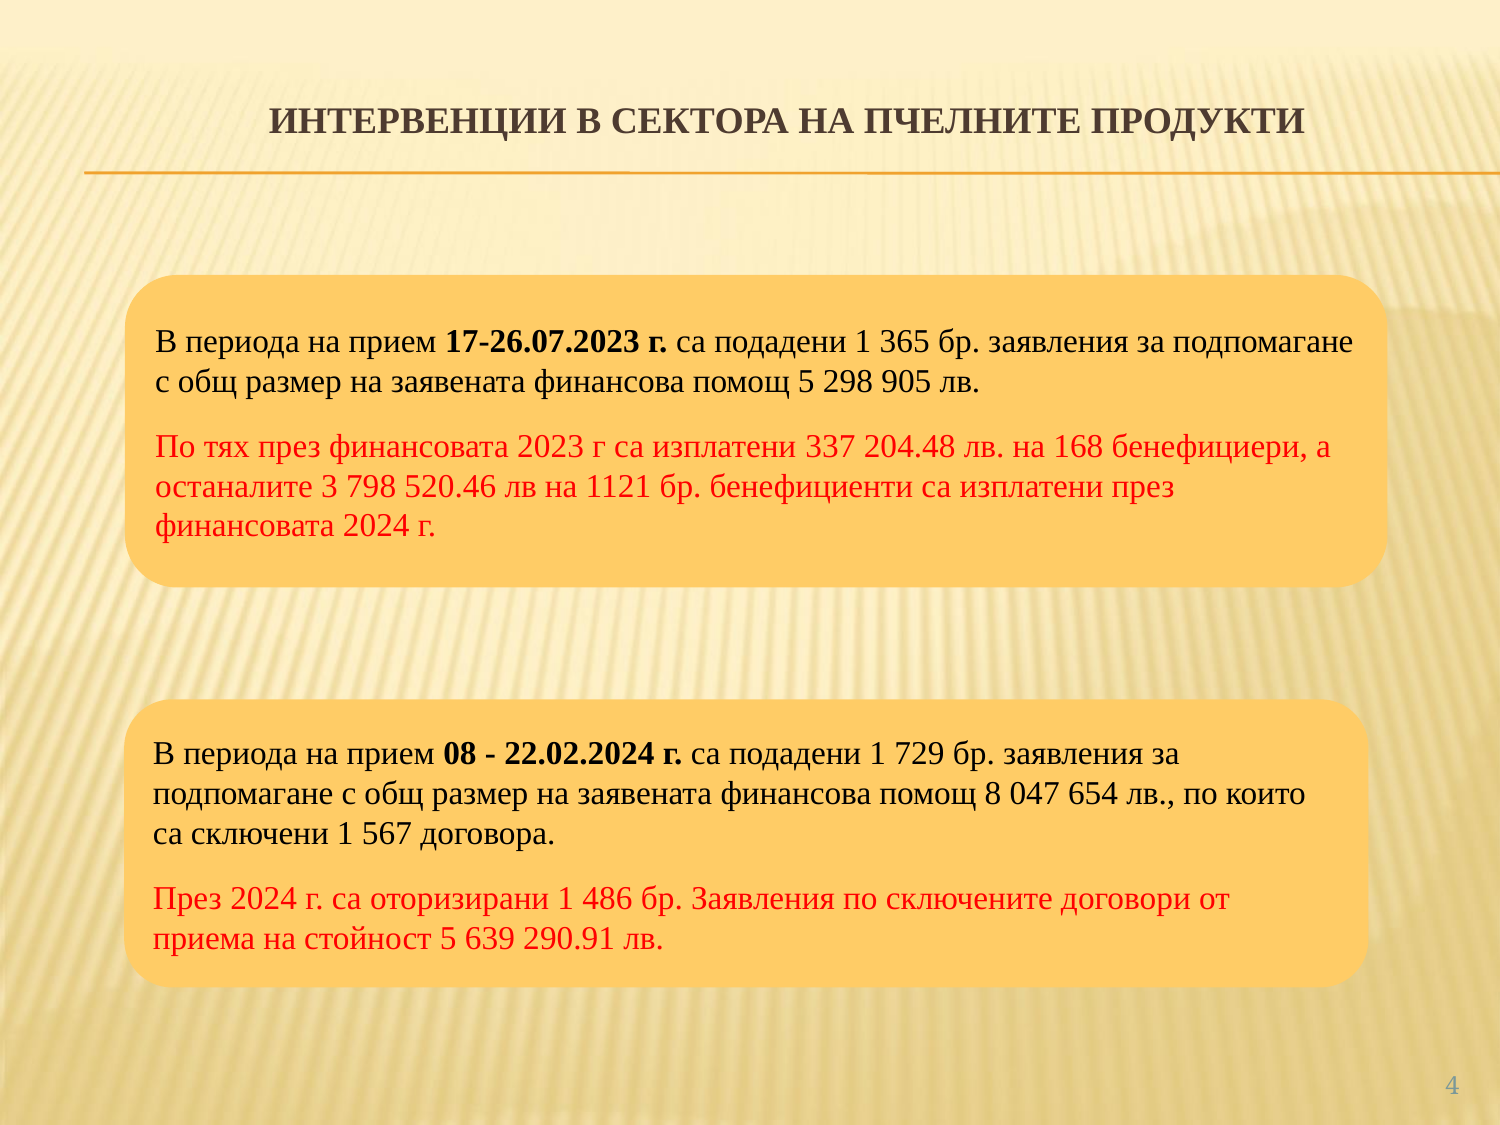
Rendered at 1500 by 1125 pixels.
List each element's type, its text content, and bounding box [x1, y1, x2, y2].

title ИНТЕРВЕНЦИИ В СЕКТОРА НА ПЧЕЛНИТЕ ПРОДУКТИ [75, 50, 1500, 188]
text_box В периода на прием 08 - 22.02.2024 г. са подадени 1 729 бр. заявления за подпомагане с общ размер на заявената финансова помощ 8 047 654 лв., по които са сключени 1 567 договора. През 2024 г. са оторизирани 1 486 бр. Заявления по сключените договори от приема на стойност 5 639 290.91 лв. [122, 697, 1371, 990]
picture [0, 0, 1500, 1125]
text_box В периода на прием 17-26.07.2023 г. са подадени 1 365 бр. заявления за подпомагане с общ размер на заявената финансова помощ 5 298 905 лв. По тях през финансовата 2023 г са изплатени 337 204.48 лв. на 168 бенефициери, а останалите 3 798 520.46 лв на 1121 бр. бенефициенти са изплатени през финансовата 2024 г. [122, 272, 1390, 590]
slide_number 4 [1350, 1061, 1475, 1103]
